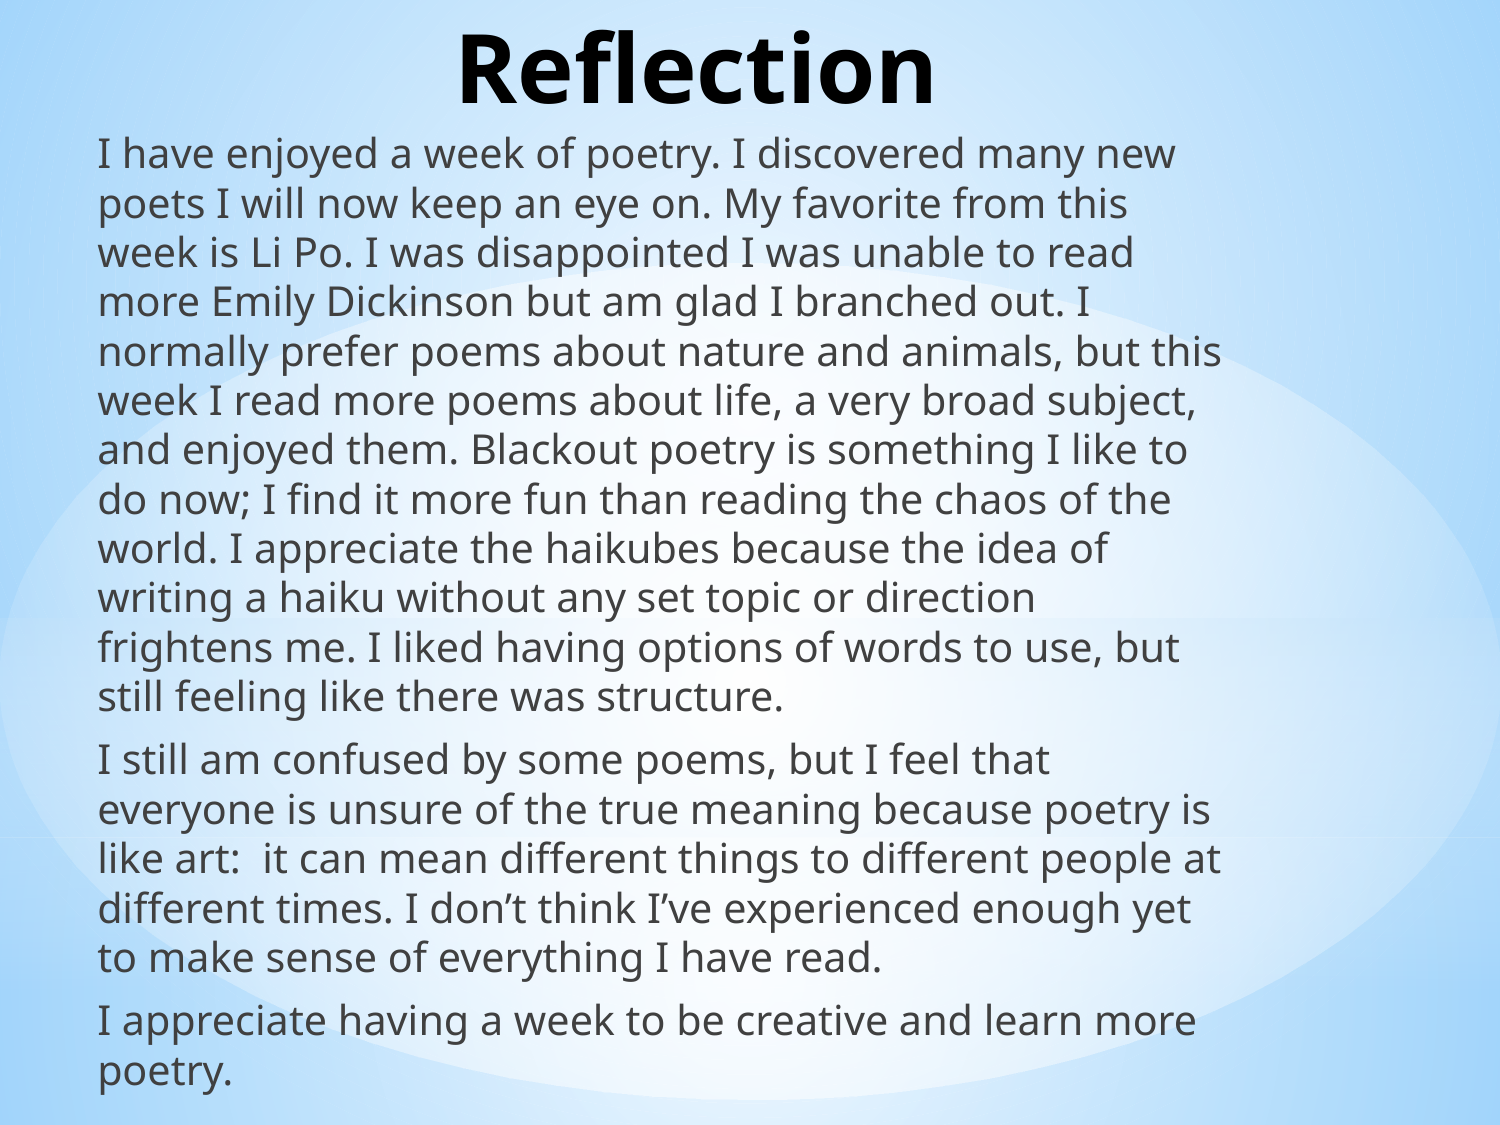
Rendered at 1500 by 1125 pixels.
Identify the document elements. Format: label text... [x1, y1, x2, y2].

title Reflection [162, 0, 1231, 120]
list I have enjoyed a week of poetry. I discovered many new poets I will now keep an eye on. My favorite from this week is Li Po. I was disappointed I was unable to read more Emily Dickinson but am glad I branched out. I normally prefer poems about nature and animals, but this week I read more poems about life, a very broad subject, and enjoyed them. Blackout poetry is something I like to do now; I find it more fun than reading the chaos of the world. I appreciate the haikubes because the idea of writing a haiku without any set topic or direction frightens me. I liked having options of words to use, but still feeling like there was structure. I still am confused by some poems, but I feel that everyone is unsure of the true meaning because poetry is like art: it can mean different things to different people at different times. I don’t think I’ve experienced enough yet to make sense of everything I have read. I appreciate having a week to be creative and learn more poetry. [75, 120, 1238, 1113]
